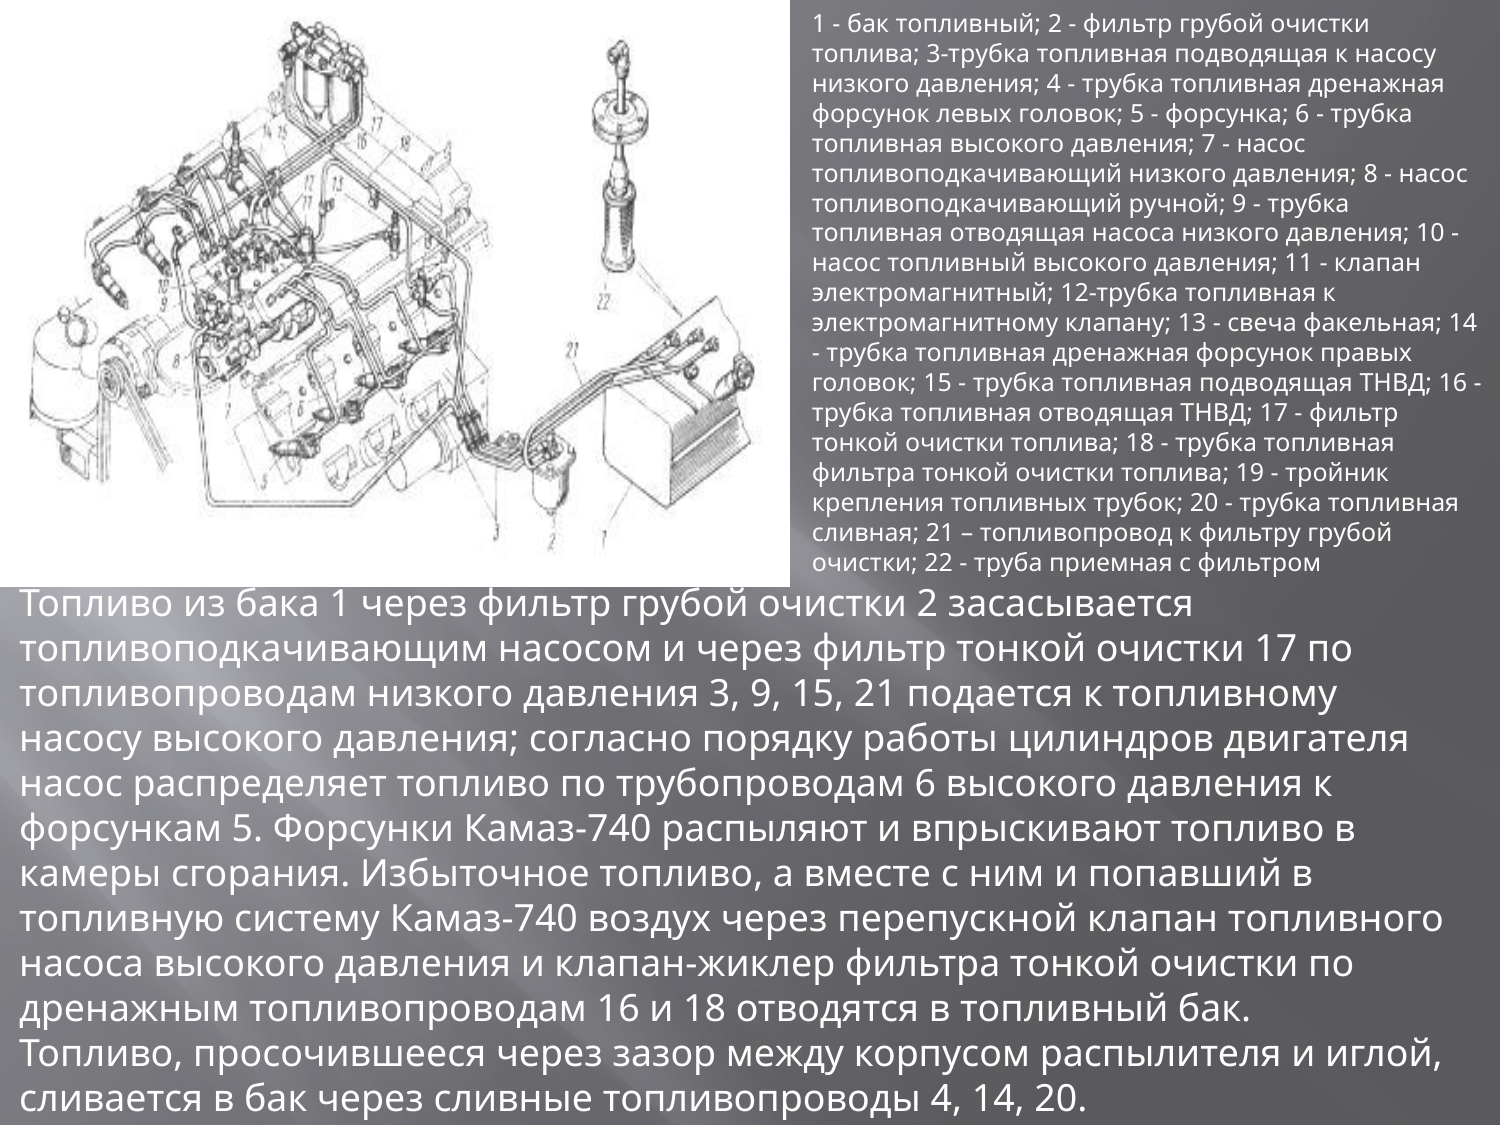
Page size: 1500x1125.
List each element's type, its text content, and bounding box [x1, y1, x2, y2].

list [0, 0, 790, 587]
text_box Топливо из бака 1 через фильтр грубой очистки 2 засасывается топливоподкачивающим насосом и через фильтр тонкой очистки 17 по топливопроводам низкого давления 3, 9, 15, 21 подается к топливному насосу высокого давления; согласно порядку работы цилиндров двигателя насос распределяет топливо по трубопроводам 6 высокого давления к форсункам 5. Форсунки Камаз-740 распыляют и впрыскивают топливо в камеры сгорания. Избыточное топливо, а вместе с ним и попавший в топливную систему Камаз-740 воздух через перепускной клапан топливного насоса высокого давления и клапан-жиклер фильтра тонкой очистки по дренажным топливопроводам 16 и 18 отводятся в топливный бак. Топливо, просочившееся через зазор между корпусом распылителя и иглой, сливается в бак через сливные топливопроводы 4, 14, 20. [4, 527, 1475, 1125]
text_box 1 - бак топливный; 2 - фильтр грубой очистки топлива; 3-трубка топливная подводящая к насосу низкого давления; 4 - трубка топливная дренажная форсунок левых головок; 5 - форсунка; 6 - трубка топливная высокого давления; 7 - насос топливоподкачивающий низкого давления; 8 - насос топливоподкачивающий ручной; 9 - трубка топливная отводящая насоса низкого давления; 10 - насос топливный высокого давления; 11 - клапан электромагнитный; 12-трубка топливная к электромагнитному клапану; 13 - свеча факельная; 14 - трубка топливная дренажная форсунок правых головок; 15 - трубка топливная подводящая ТНВД; 16 - трубка топливная отводящая ТНВД; 17 - фильтр тонкой очистки топлива; 18 - трубка топливная фильтра тонкой очистки топлива; 19 - тройник крепления топливных трубок; 20 - трубка топливная сливная; 21 – топливопровод к фильтру грубой очистки; 22 - труба приемная с фильтром [797, 0, 1500, 584]
